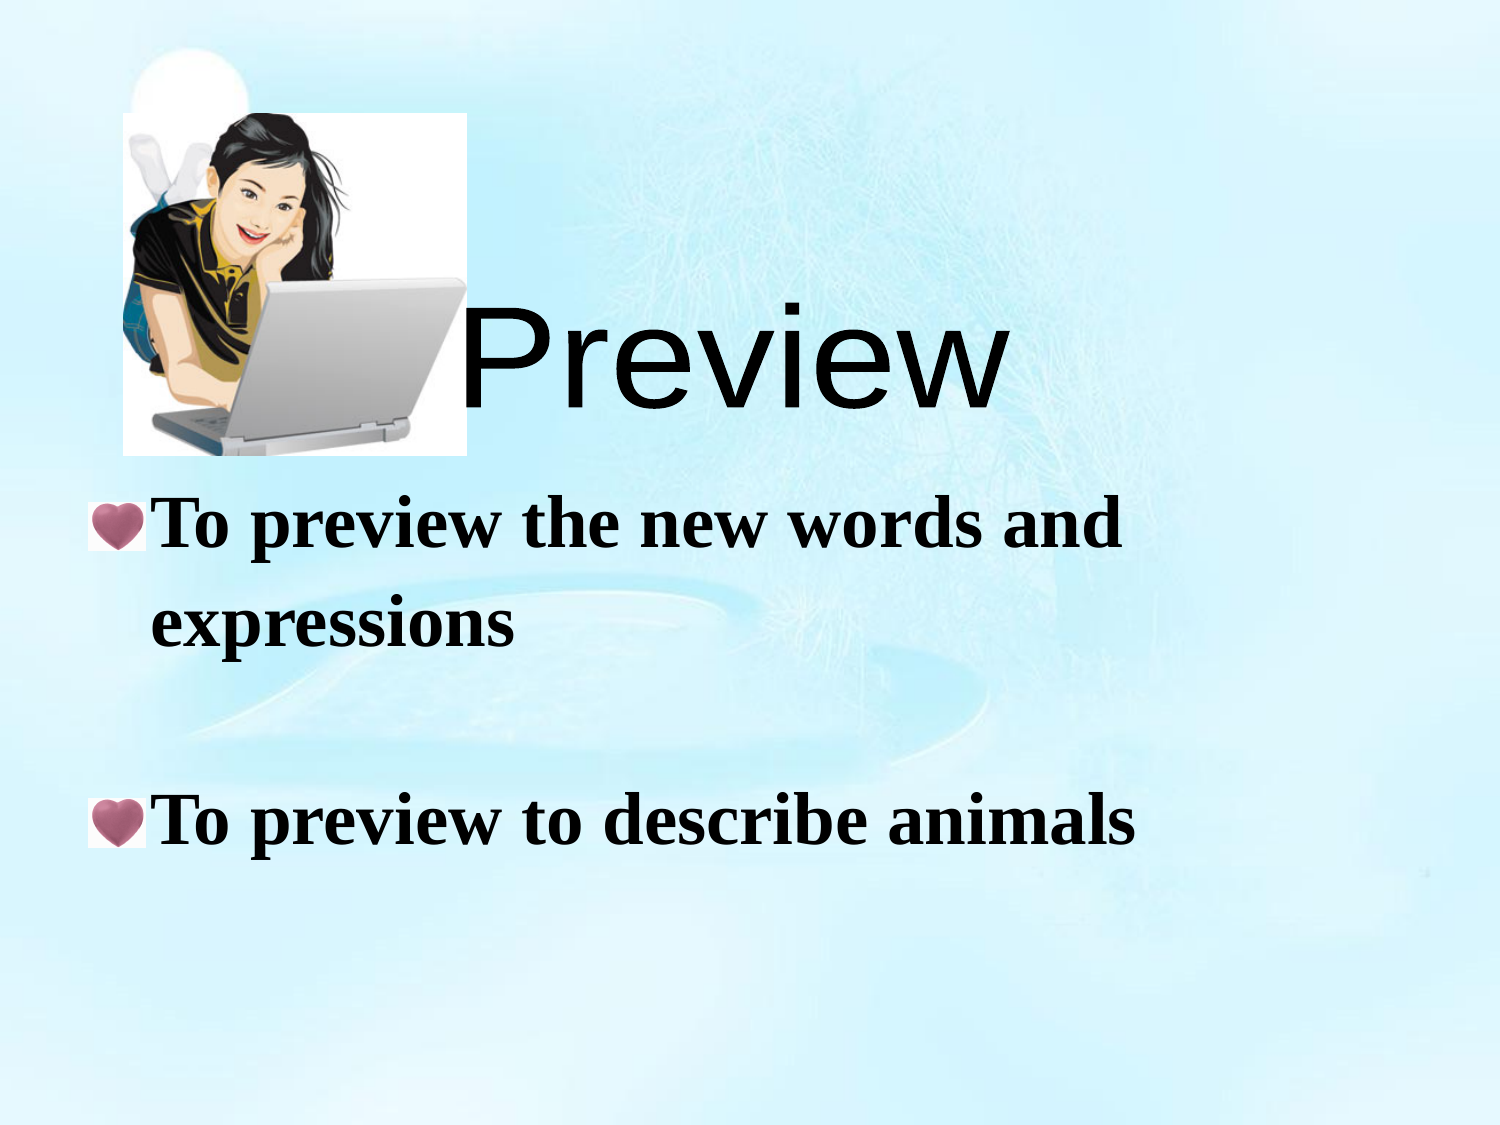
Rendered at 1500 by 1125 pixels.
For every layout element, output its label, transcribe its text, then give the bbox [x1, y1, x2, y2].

picture [0, 0, 1500, 1125]
text_box To preview the new words and expressions To preview to describe animals [135, 456, 1164, 867]
